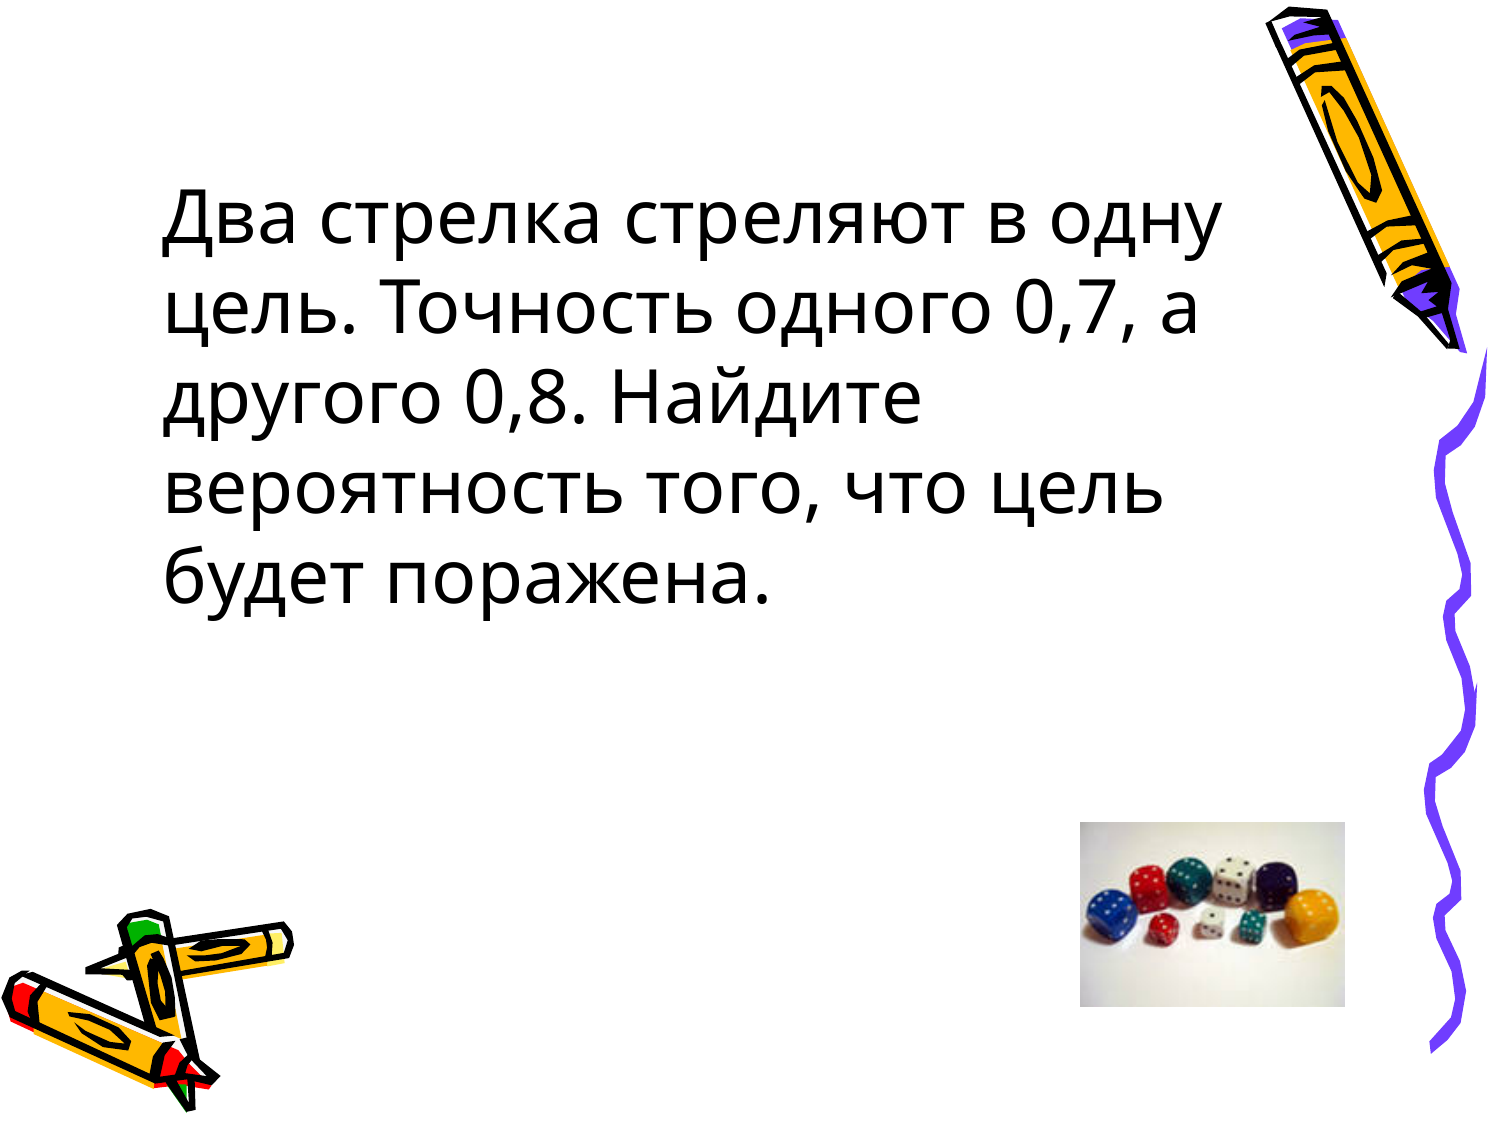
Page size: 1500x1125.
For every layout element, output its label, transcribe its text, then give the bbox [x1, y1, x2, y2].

text_box Два стрелка стреляют в одну цель. Точность одного 0,7, а другого 0,8. Найдите вероятность того, что цель будет поражена. [147, 160, 1306, 626]
picture [1080, 822, 1346, 1007]
